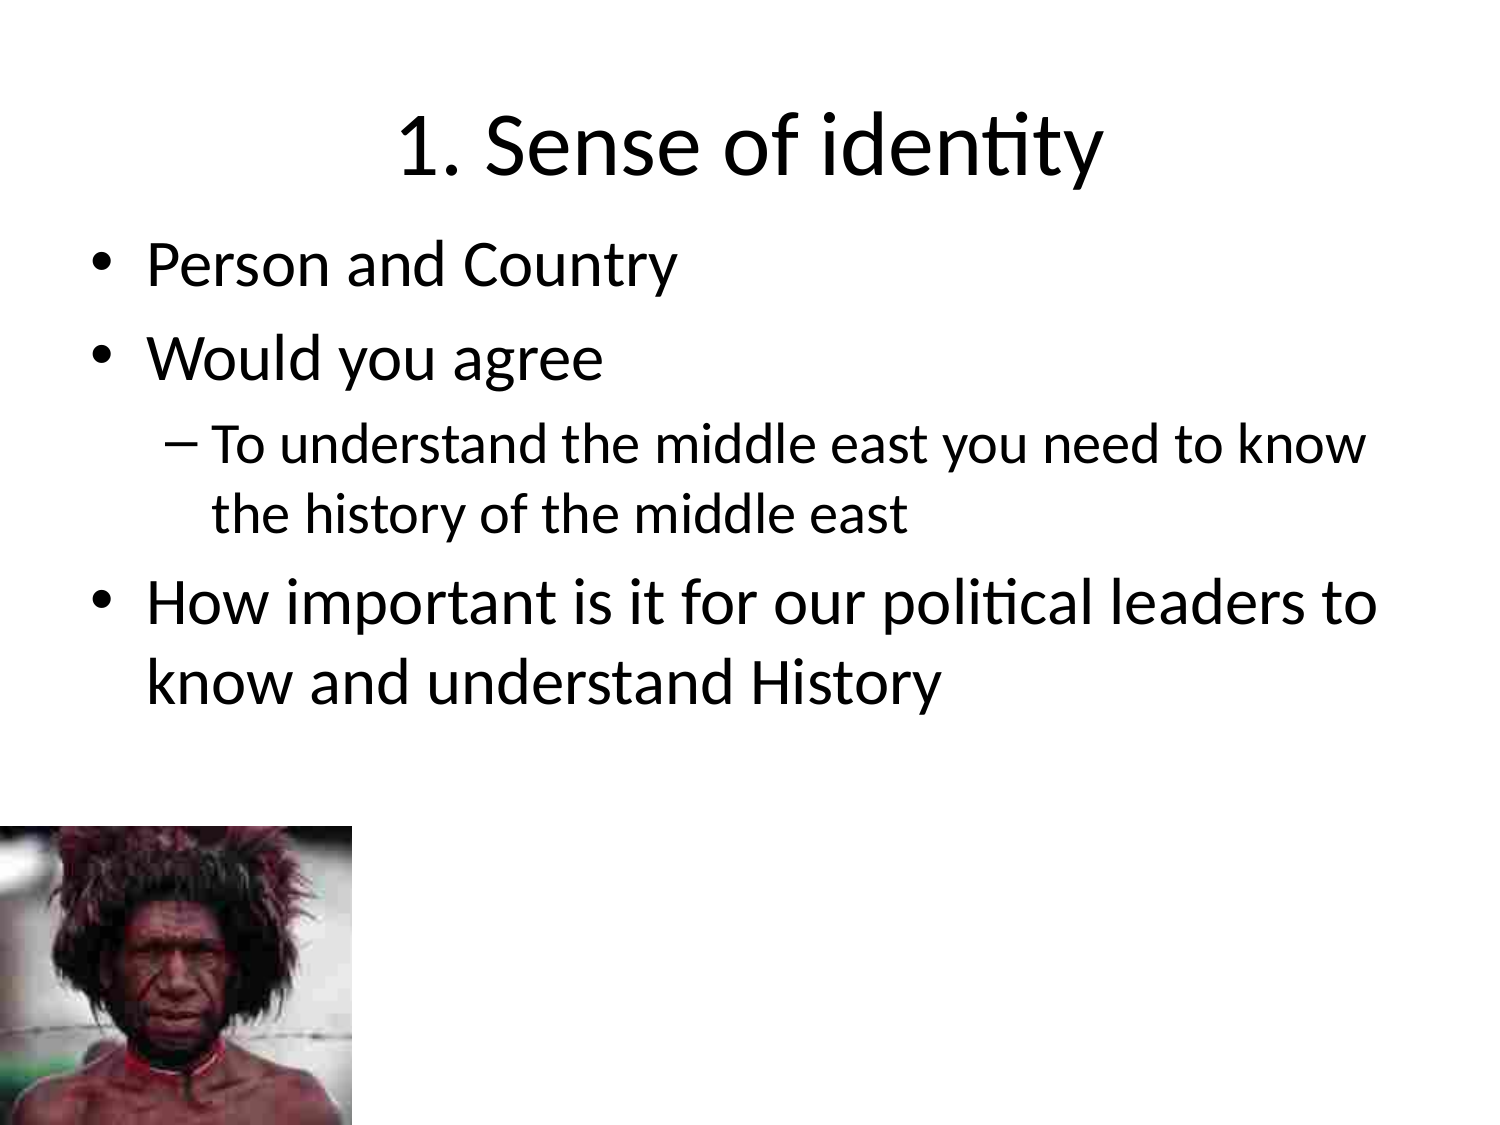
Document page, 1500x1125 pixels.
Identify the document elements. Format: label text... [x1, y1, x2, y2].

title 1. Sense of identity [75, 45, 1425, 212]
picture [0, 826, 352, 1125]
list Person and Country Would you agree To understand the middle east you need to know the history of the middle east How important is it for our political leaders to know and understand History [75, 212, 1425, 763]
